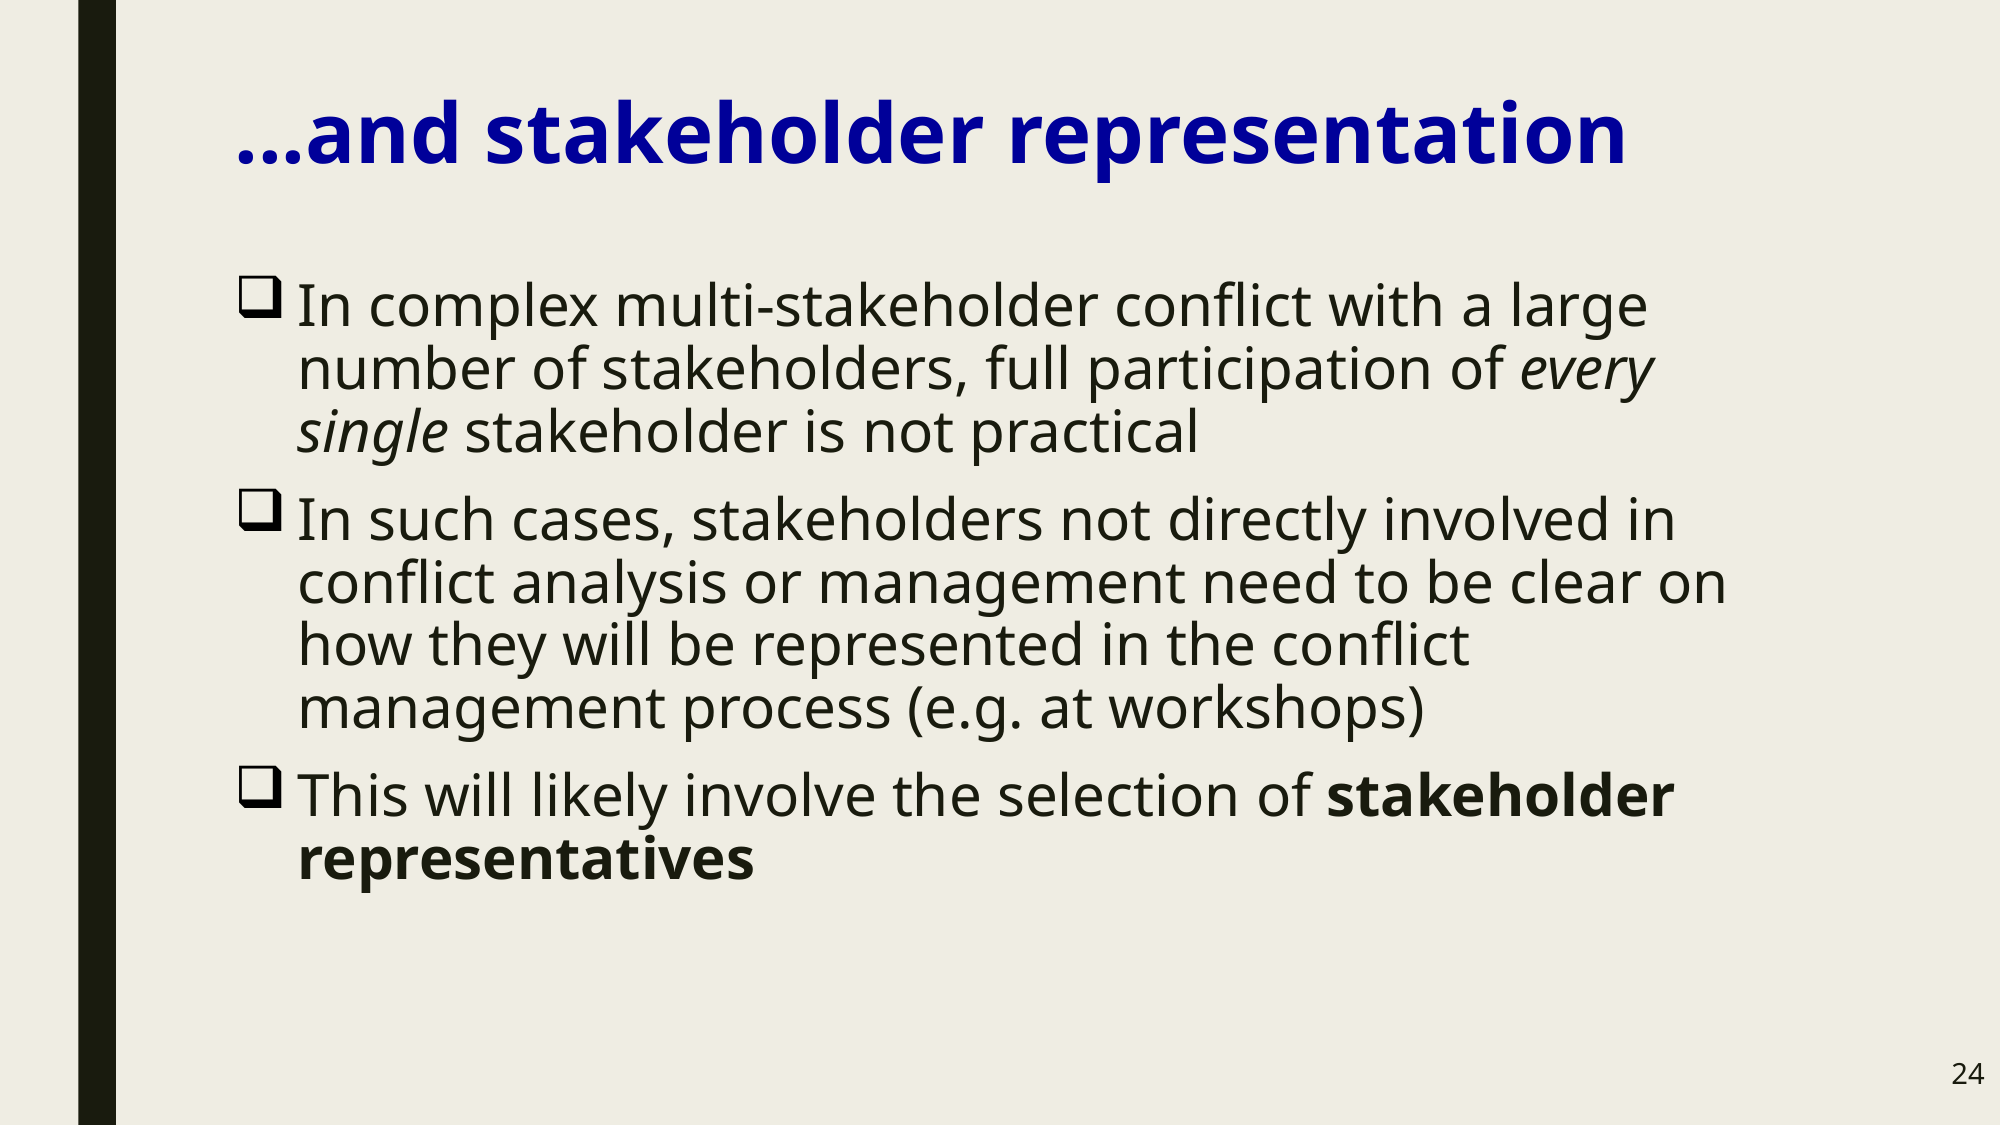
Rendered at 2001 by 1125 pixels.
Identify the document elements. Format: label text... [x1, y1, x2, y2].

title ...and stakeholder representation [219, 85, 1836, 246]
list In complex multi-stakeholder conflict with a large number of stakeholders, full participation of every single stakeholder is not practical In such cases, stakeholders not directly involved in conflict analysis or management need to be clear on how they will be represented in the conflict management process (e.g. at workshops) This will likely involve the selection of stakeholder representatives [219, 268, 1836, 1007]
slide_number 24 [1884, 1024, 2000, 1125]
